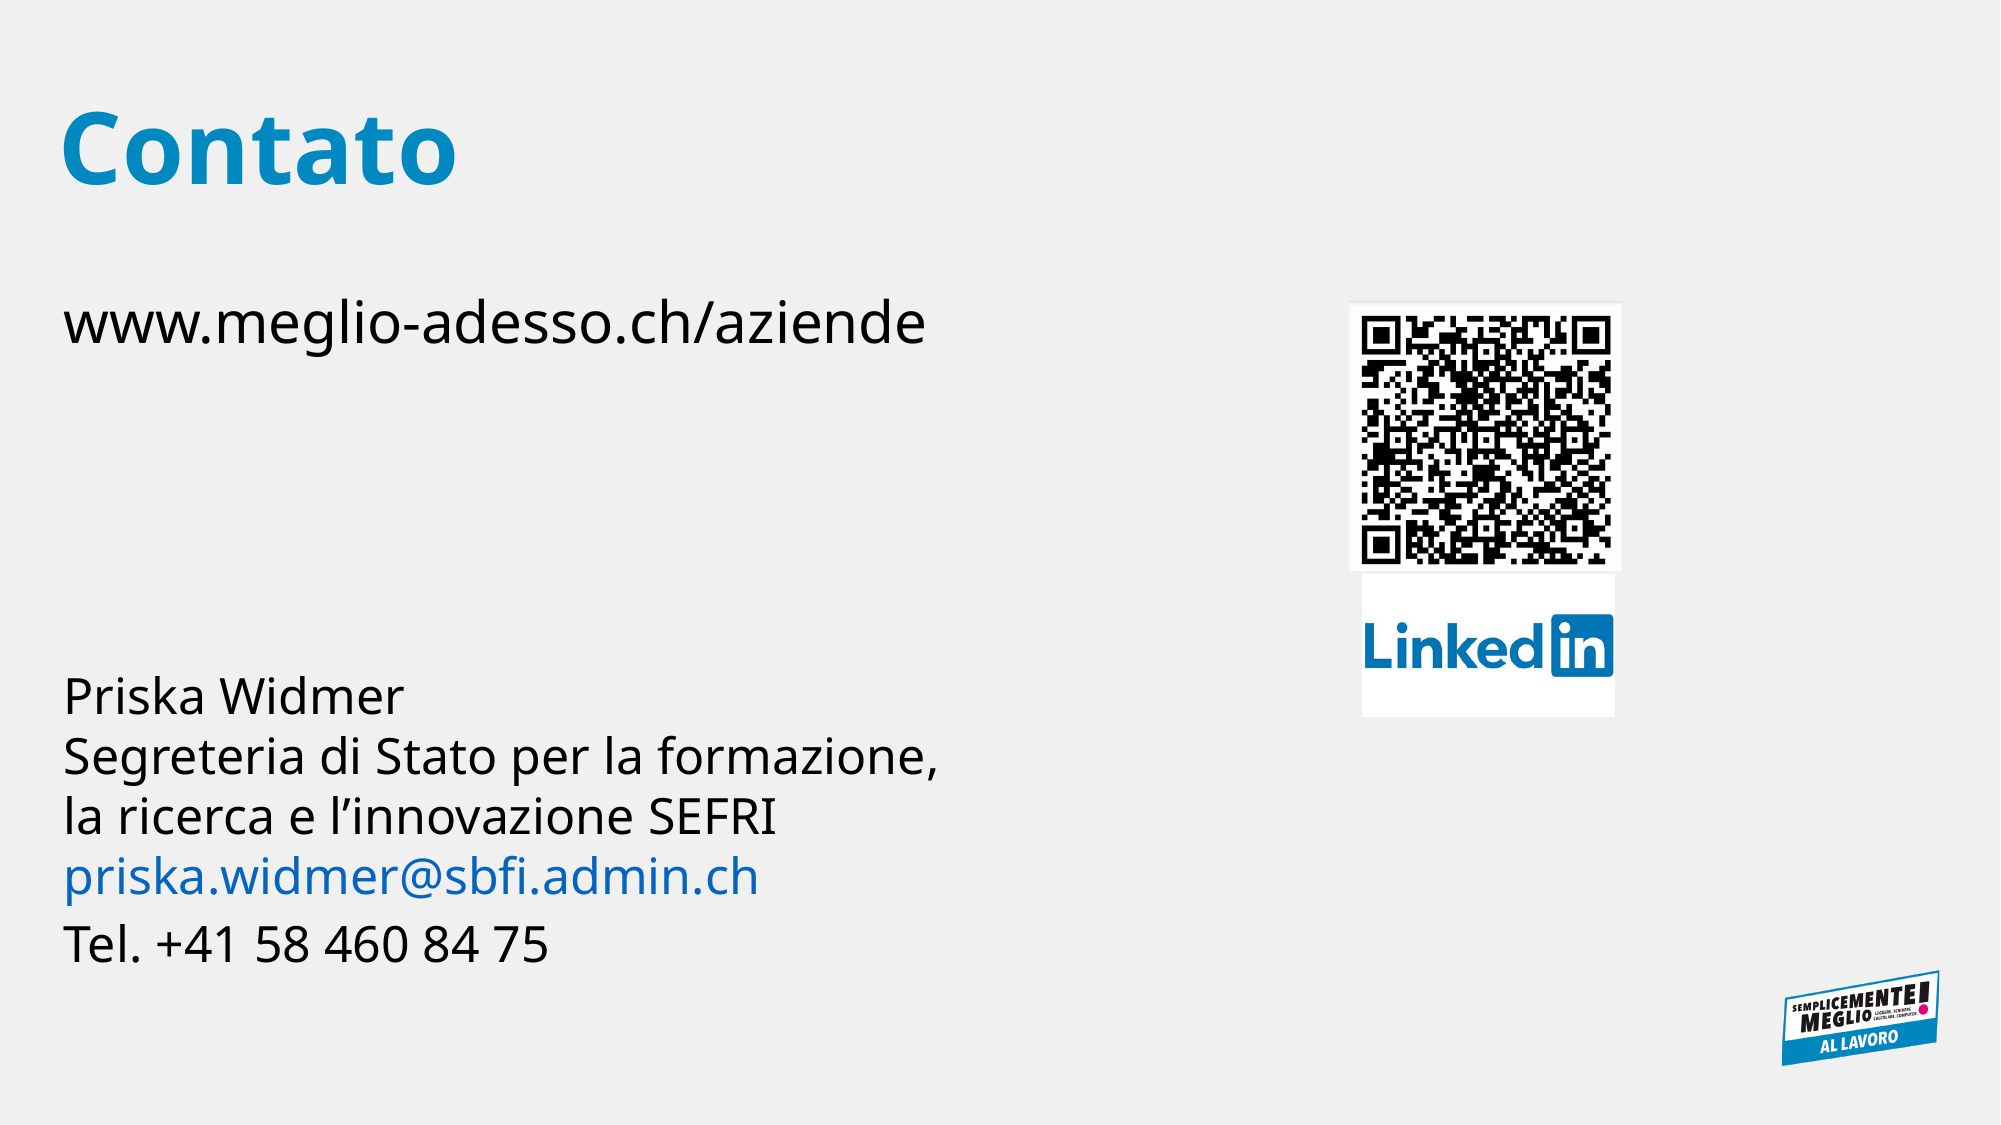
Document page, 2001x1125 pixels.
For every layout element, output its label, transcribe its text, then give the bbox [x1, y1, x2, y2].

text_box www.meglio-adesso.ch/aziende Priska Widmer Segreteria di Stato per la formazione, la ricerca e l’innovazione SEFRI priska.widmer@sbfi.admin.ch Tel. +41 58 460 84 75 [48, 207, 1944, 1016]
text_box Contato [44, 55, 1923, 250]
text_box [1349, 301, 1622, 717]
